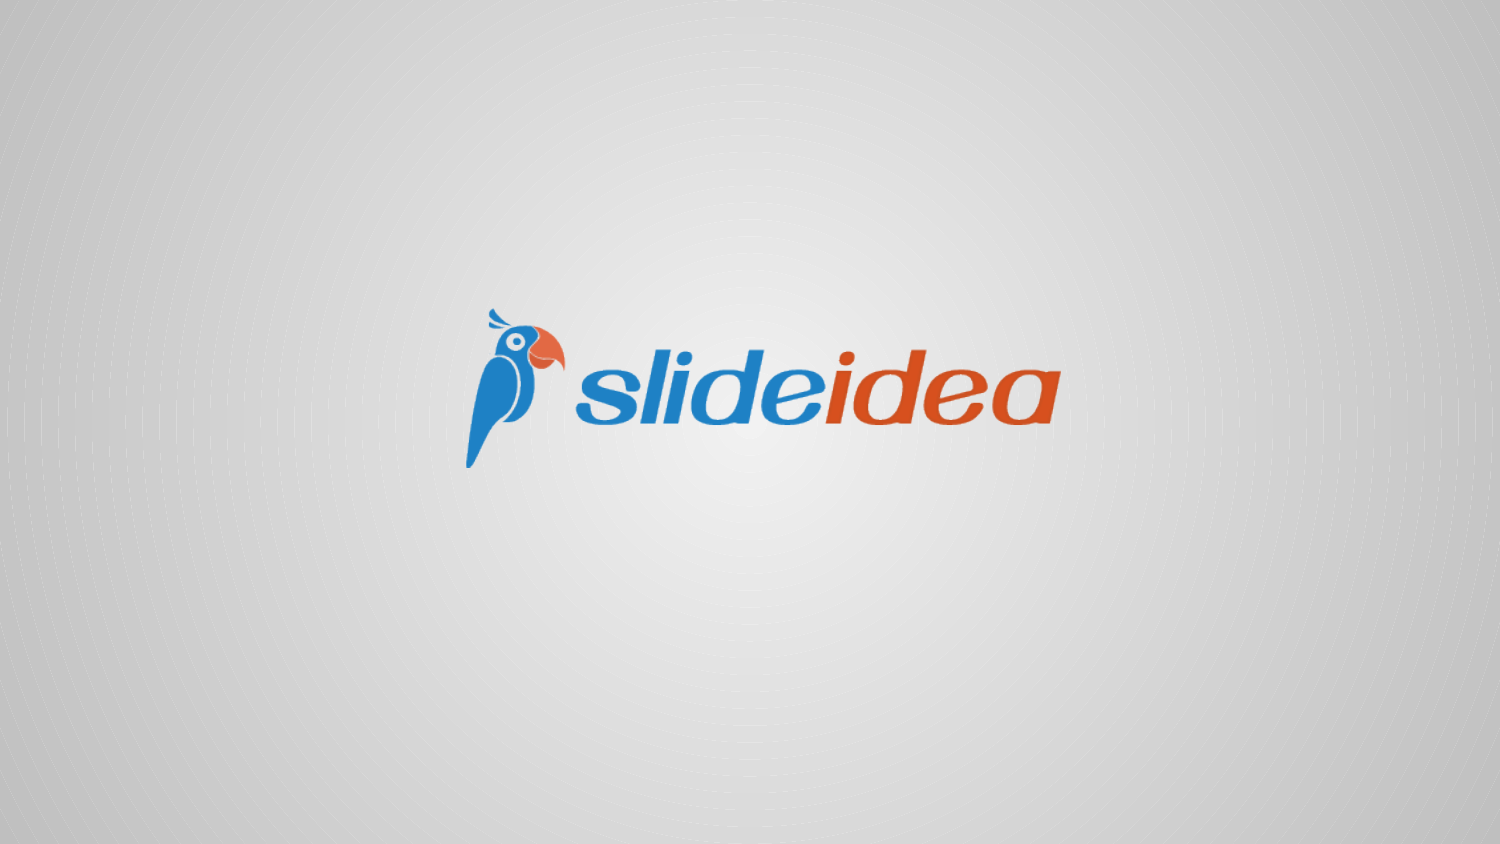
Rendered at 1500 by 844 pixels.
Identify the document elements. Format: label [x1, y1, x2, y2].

picture [433, 307, 1129, 468]
